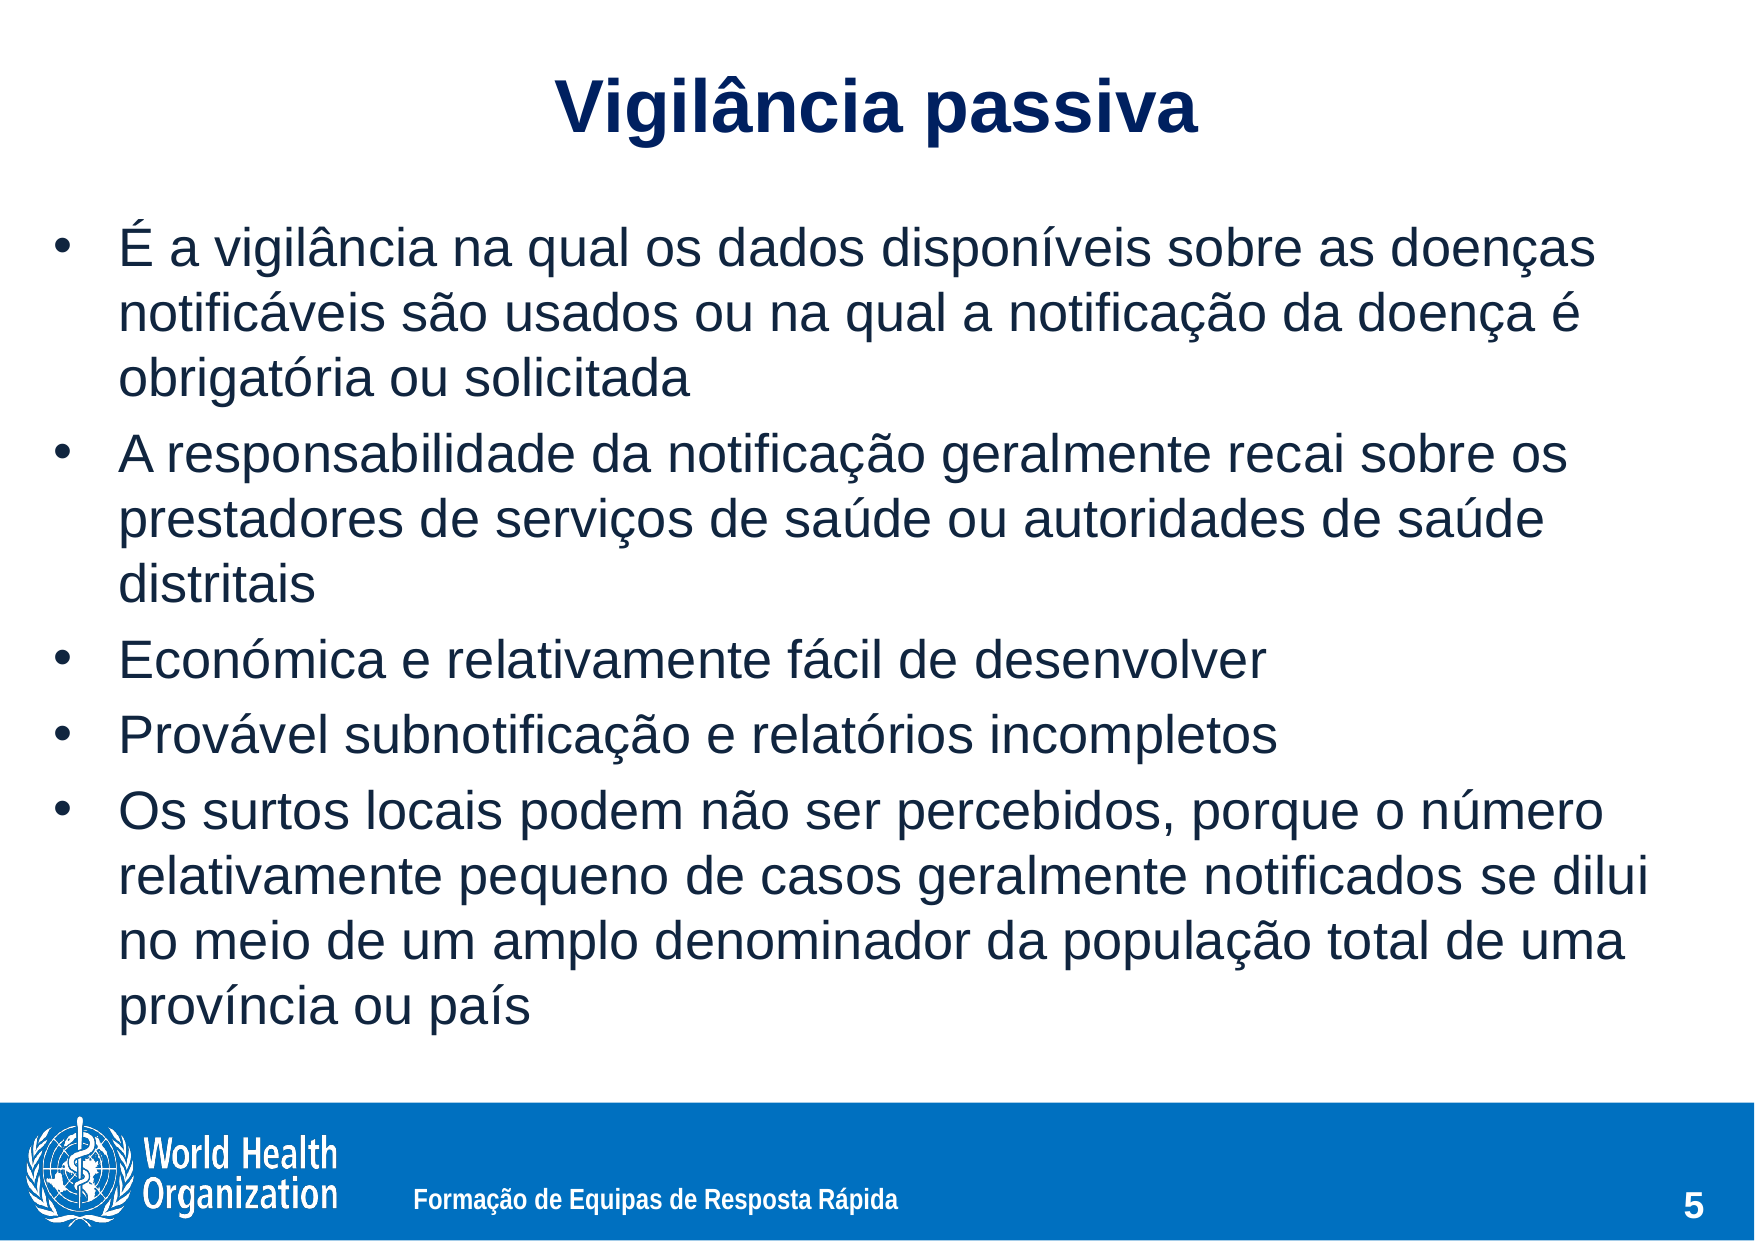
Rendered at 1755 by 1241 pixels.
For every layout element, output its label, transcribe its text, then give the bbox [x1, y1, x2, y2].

title Vigilância passiva [87, 0, 1667, 204]
list É a vigilância na qual os dados disponíveis sobre as doenças notificáveis são usados ou na qual a notificação da doença é obrigatória ou solicitada A responsabilidade da notificação geralmente recai sobre os prestadores de serviços de saúde ou autoridades de saúde distritais Económica e relativamente fácil de desenvolver Provável subnotificação e relatórios incompletos Os surtos locais podem não ser percebidos, porque o número relativamente pequeno de casos geralmente notificados se dilui no meio de um amplo denominador da população total de uma província ou país [36, 204, 1732, 1082]
picture [25, 1116, 337, 1227]
